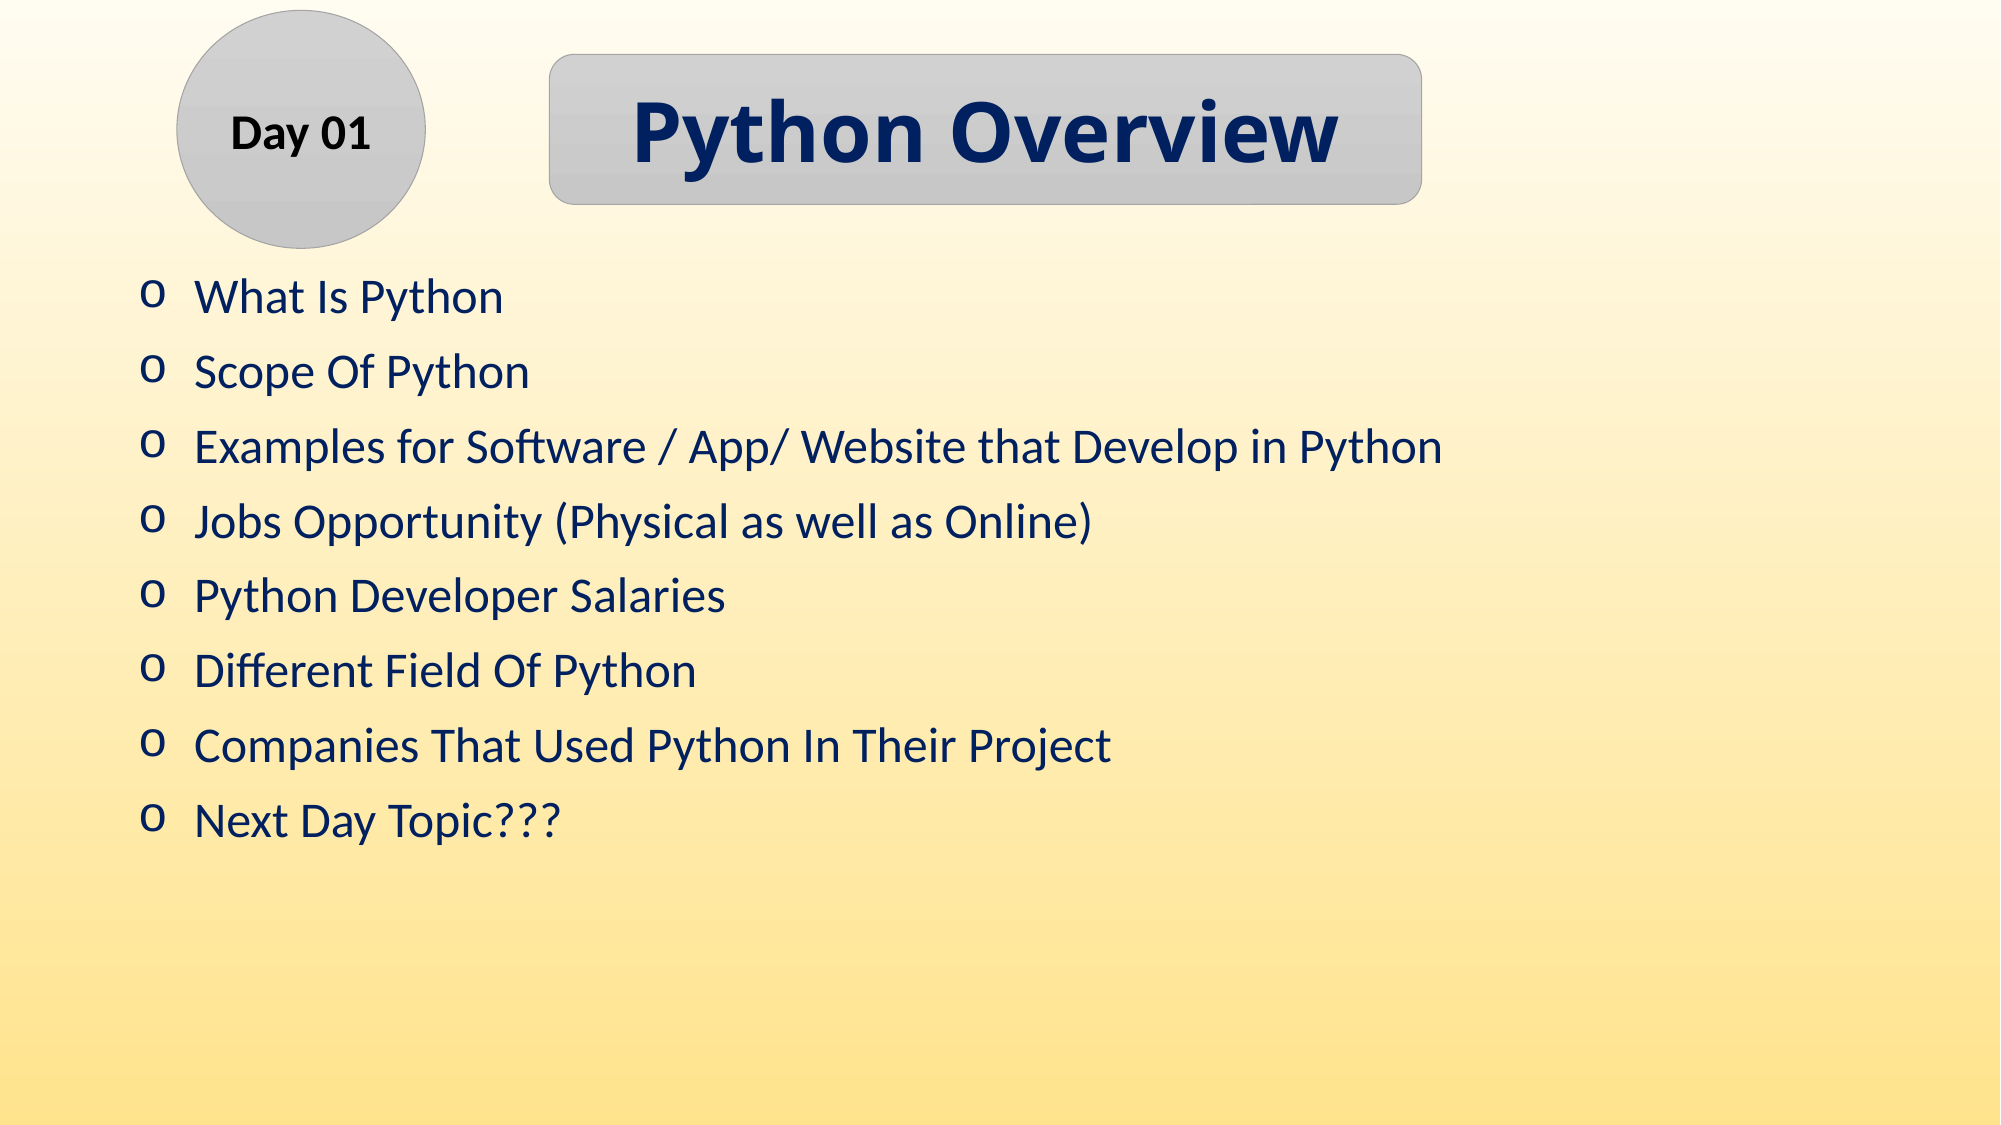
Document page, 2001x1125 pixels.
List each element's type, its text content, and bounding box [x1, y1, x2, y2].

list What Is Python Scope Of Python Examples for Software / App/ Website that Develop in Python Jobs Opportunity (Physical as well as Online) Python Developer Salaries Different Field Of Python Companies That Used Python In Their Project Next Day Topic??? [122, 263, 1848, 1090]
text_box Python Overview [548, 53, 1423, 205]
text_box Day 01 [176, 9, 426, 249]
